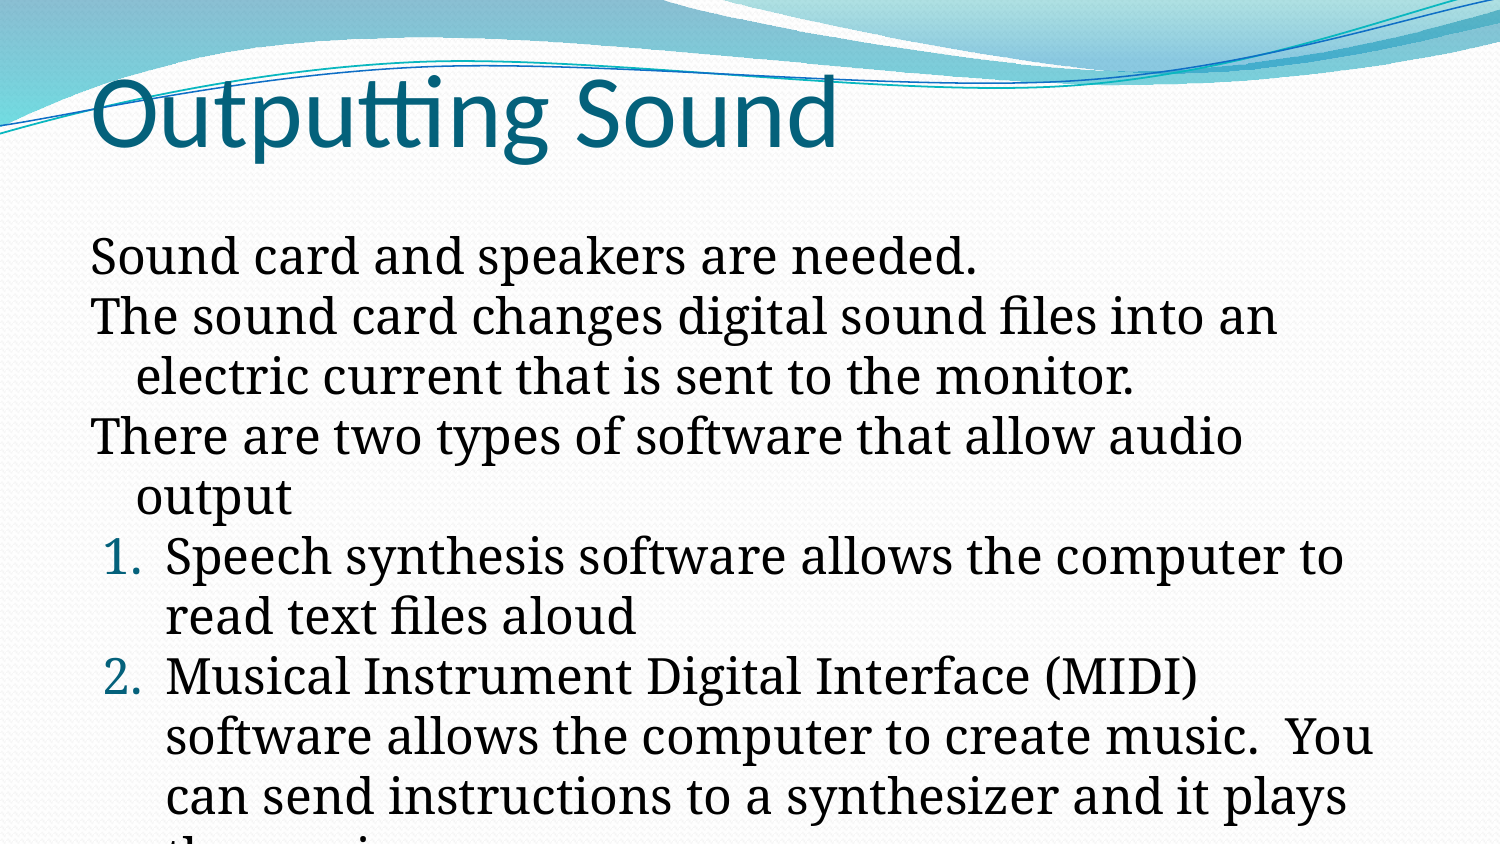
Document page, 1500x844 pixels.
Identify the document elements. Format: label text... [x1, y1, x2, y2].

list Sound card and speakers are needed. The sound card changes digital sound files into an electric current that is sent to the monitor. There are two types of software that allow audio output Speech synthesis software allows the computer to read text files aloud Musical Instrument Digital Interface (MIDI) software allows the computer to create music. You can send instructions to a synthesizer and it plays the music. [75, 209, 1425, 806]
title Outputting Sound [75, 16, 1276, 183]
